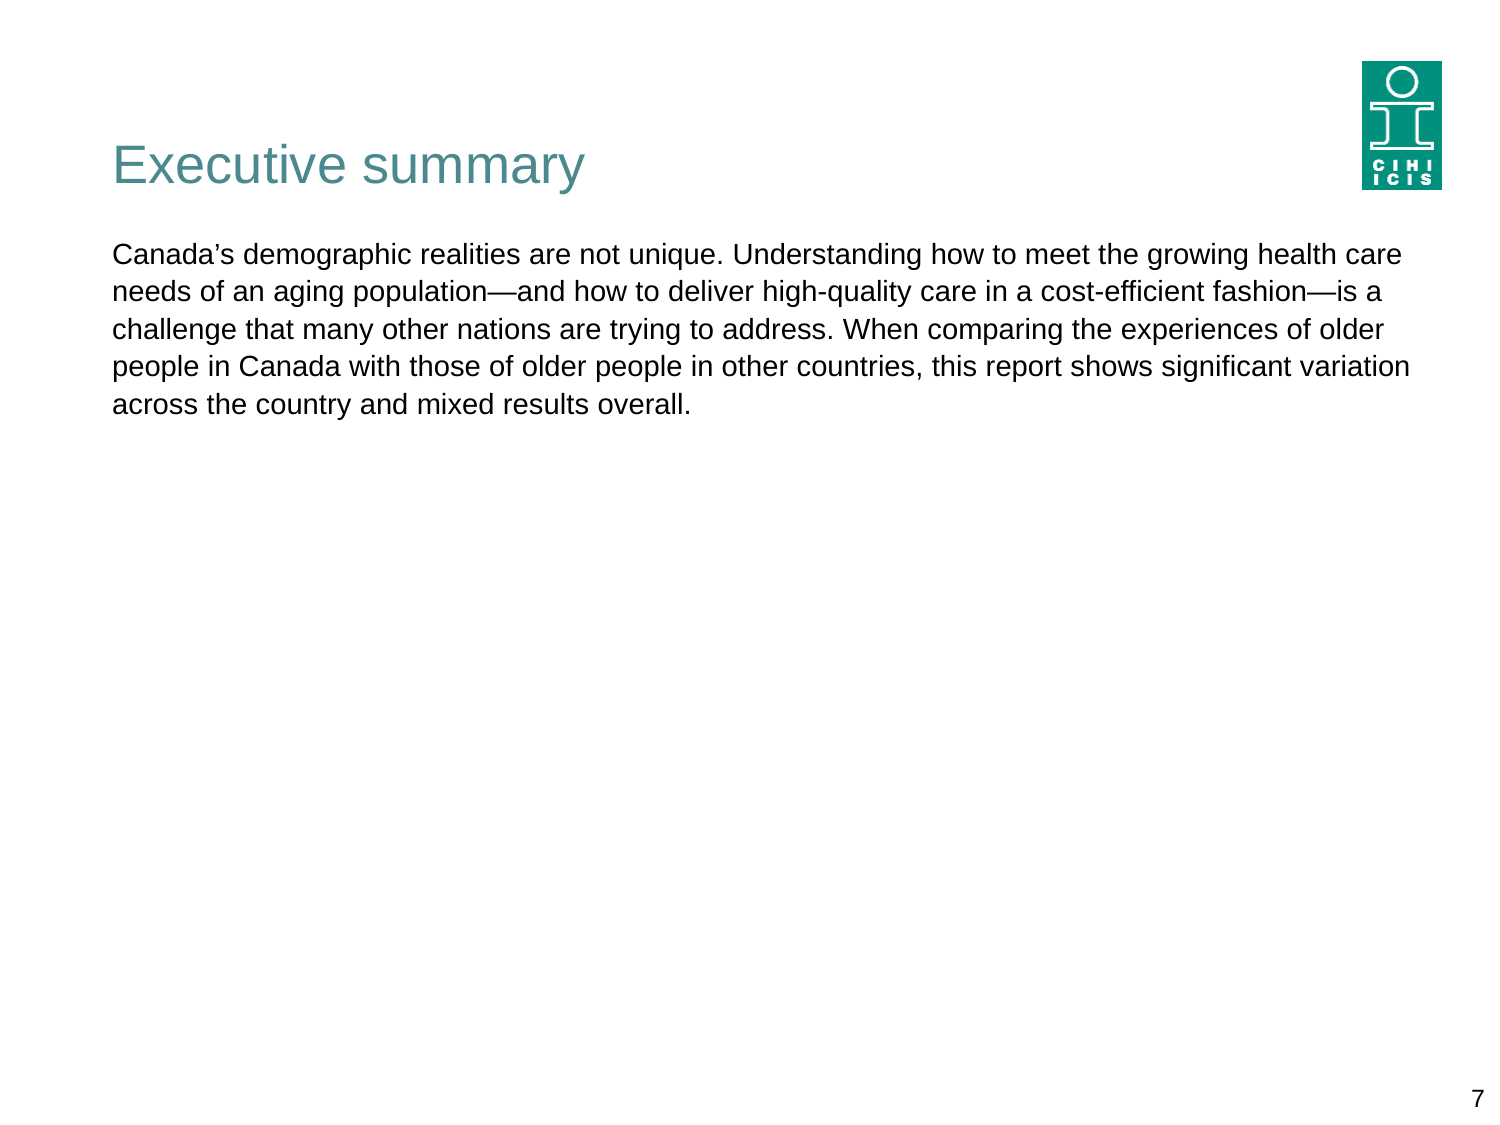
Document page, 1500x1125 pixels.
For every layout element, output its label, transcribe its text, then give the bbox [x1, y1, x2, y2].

slide_number 7 [1337, 1074, 1500, 1125]
text_box Canada’s demographic realities are not unique. Understanding how to meet the growing health care needs of an aging population—and how to deliver high-quality care in a cost-efficient fashion—is a challenge that many other nations are trying to address. When comparing the experiences of older people in Canada with those of older people in other countries, this report shows significant variation across the country and mixed results overall. [97, 224, 1447, 1064]
picture [1362, 61, 1442, 190]
title Executive summary [97, 86, 1350, 224]
